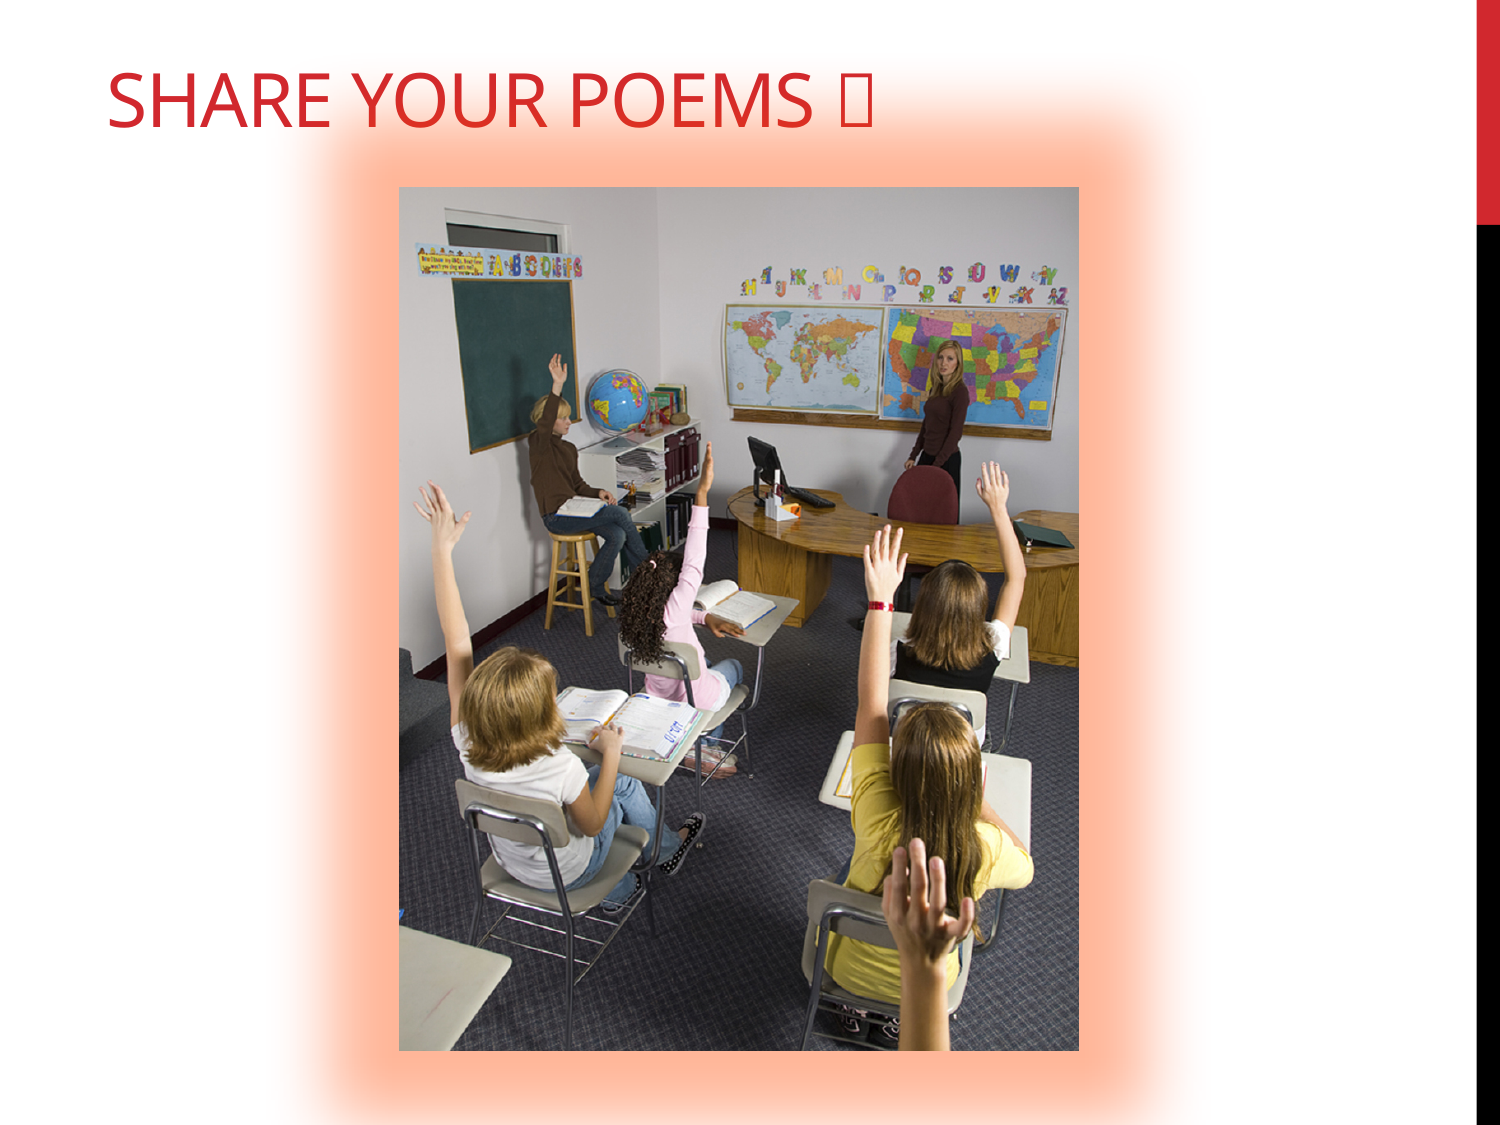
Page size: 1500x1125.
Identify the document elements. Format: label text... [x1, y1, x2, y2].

title Share your poems  [91, 0, 1100, 150]
picture [399, 186, 1080, 1052]
